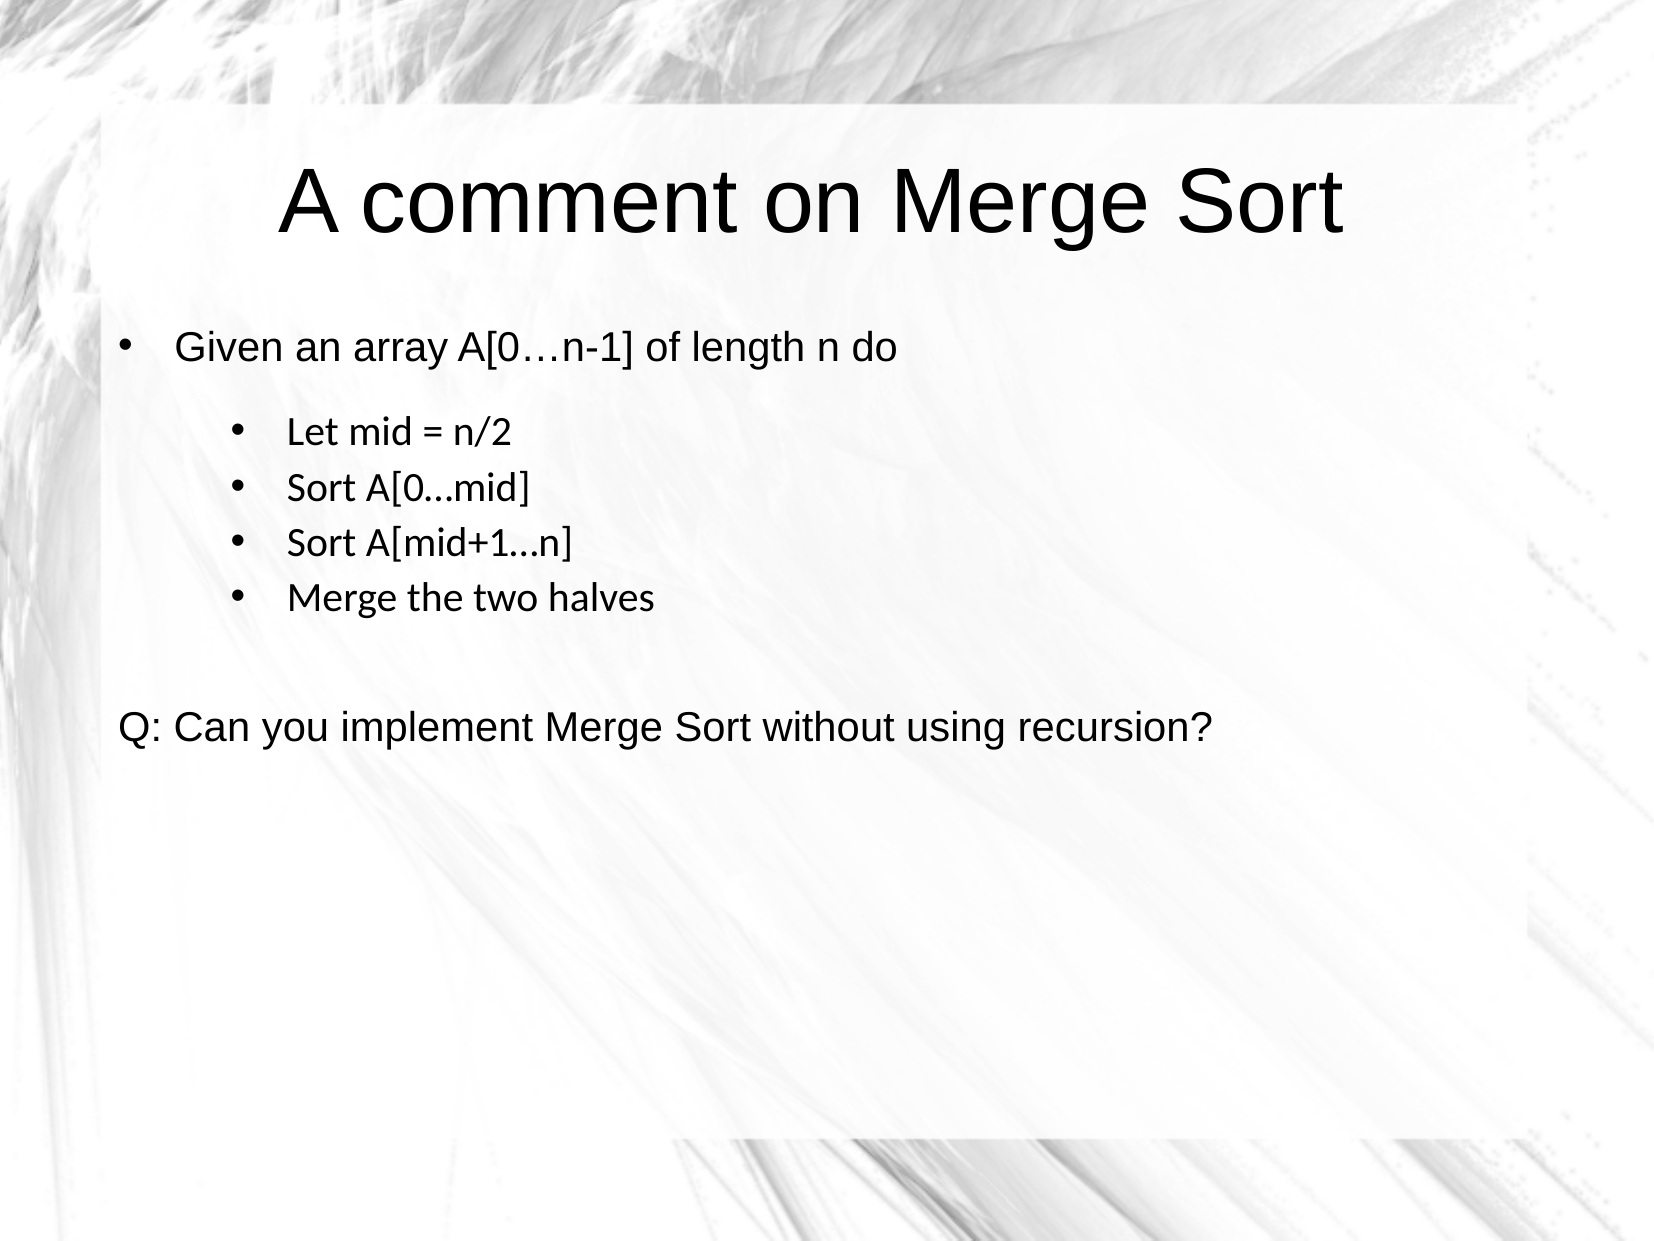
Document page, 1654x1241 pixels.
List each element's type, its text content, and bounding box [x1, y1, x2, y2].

picture [0, 0, 1654, 1241]
list Given an array A[0…n-1] of length n do Let mid = n/2 Sort A[0…mid] Sort A[mid+1…n] Merge the two halves Q: Can you implement Merge Sort without using recursion? [118, 319, 1571, 1102]
title A comment on Merge Sort [118, 112, 1506, 281]
